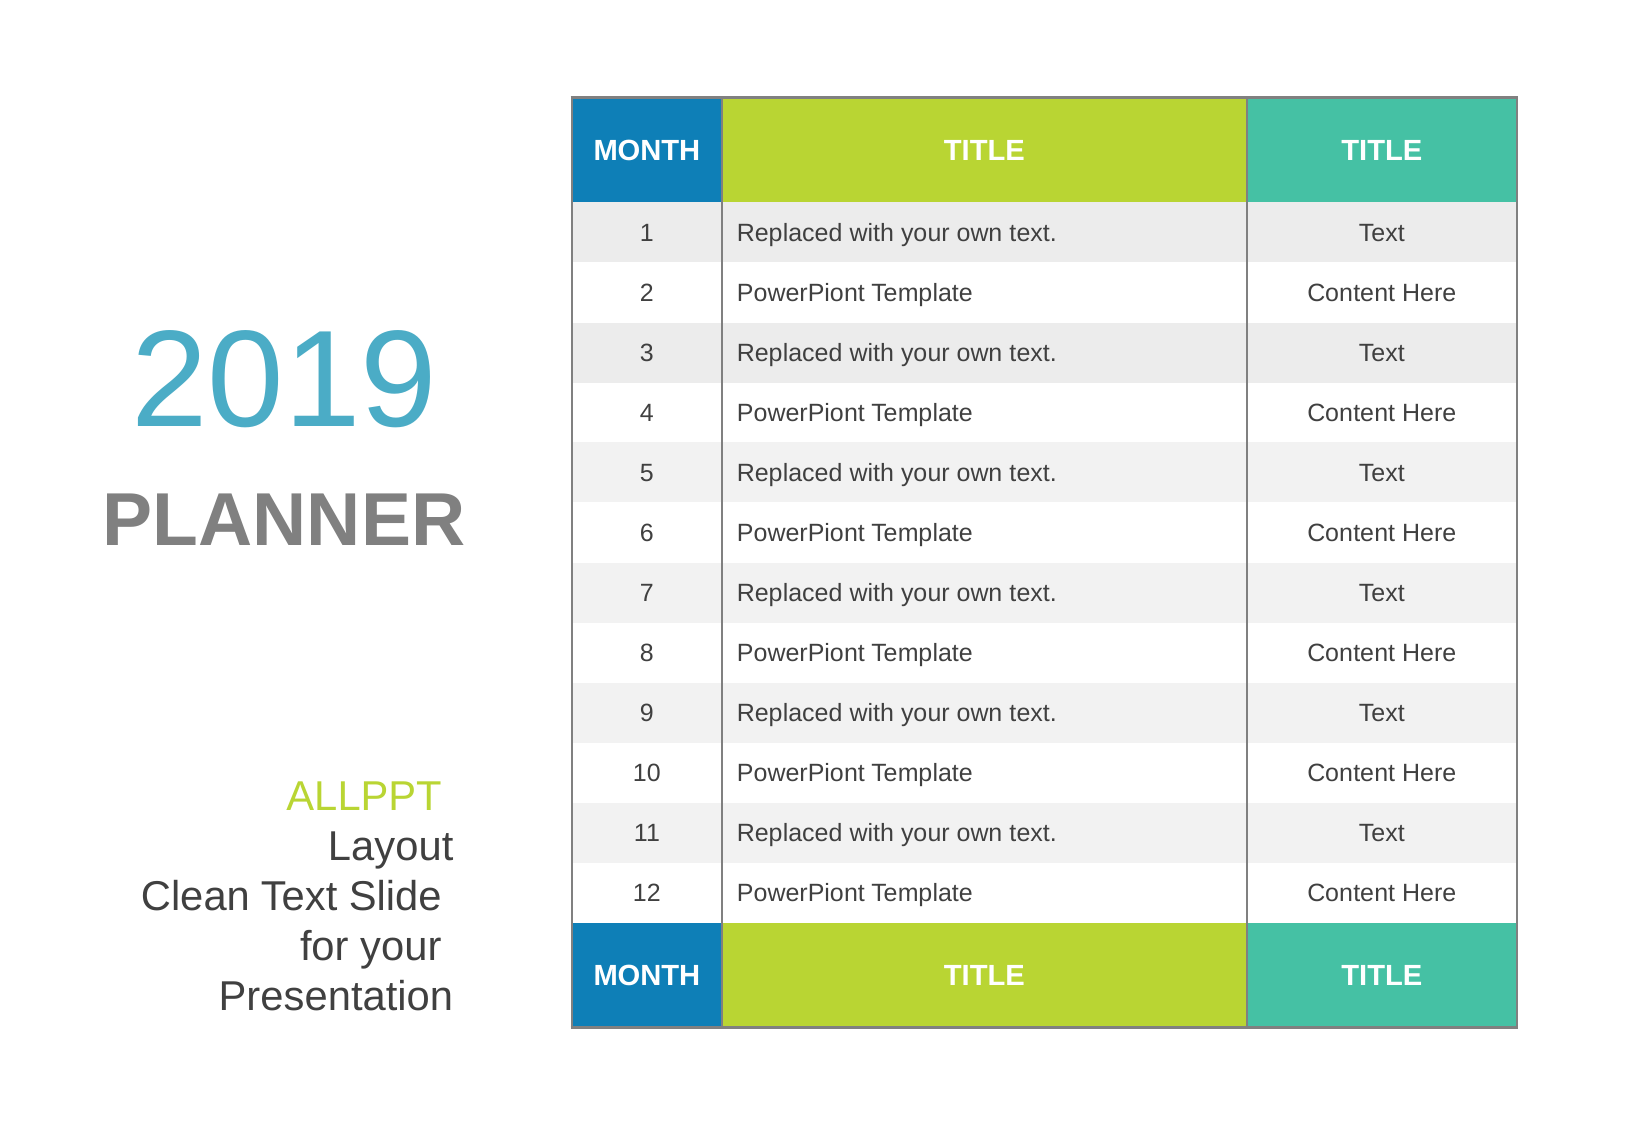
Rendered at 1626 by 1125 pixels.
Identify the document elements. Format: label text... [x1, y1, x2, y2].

table_cell Replaced with your own text. [723, 202, 1246, 262]
text_box ALLPPT Layout Clean Text Slide for your Presentation [100, 761, 468, 1026]
table_cell MONTH [573, 923, 721, 1026]
table_cell PowerPiont Template [723, 502, 1246, 563]
table_cell Content Here [1248, 743, 1516, 803]
table_cell Text [1248, 323, 1516, 383]
table_cell PowerPiont Template [723, 262, 1246, 323]
table_cell 4 [573, 383, 721, 442]
table_cell Text [1248, 803, 1516, 863]
table_cell PowerPiont Template [723, 623, 1246, 683]
table_cell Replaced with your own text. [723, 803, 1246, 863]
table_cell 6 [573, 502, 721, 563]
table_cell PowerPiont Template [723, 743, 1246, 803]
table_cell 8 [573, 623, 721, 683]
table_cell 7 [573, 563, 721, 623]
table_cell Replaced with your own text. [723, 442, 1246, 502]
table_cell 5 [573, 442, 721, 502]
table_header MONTH [573, 99, 721, 202]
table_cell 1 [573, 202, 721, 262]
table_cell Content Here [1248, 383, 1516, 442]
text_box 2019 [100, 281, 468, 462]
table_cell Content Here [1248, 262, 1516, 323]
table_cell 3 [573, 323, 721, 383]
table_cell Content Here [1248, 623, 1516, 683]
table_cell Content Here [1248, 863, 1516, 923]
table_cell Content Here [1248, 502, 1516, 563]
table_cell TITLE [1248, 923, 1516, 1026]
table_header TITLE [1248, 99, 1516, 202]
table_cell 2 [573, 262, 721, 323]
table_cell Text [1248, 683, 1516, 743]
table_cell Replaced with your own text. [723, 563, 1246, 623]
table_cell Text [1248, 442, 1516, 502]
table_cell Text [1248, 563, 1516, 623]
table_cell Replaced with your own text. [723, 683, 1246, 743]
table_header TITLE [723, 99, 1246, 202]
table_cell Replaced with your own text. [723, 323, 1246, 383]
table_cell 10 [573, 743, 721, 803]
text_box PLANNER [72, 463, 497, 568]
table_cell PowerPiont Template [723, 383, 1246, 442]
table_cell 12 [573, 863, 721, 923]
table_cell 11 [573, 803, 721, 863]
table_cell PowerPiont Template [723, 863, 1246, 923]
table_cell TITLE [723, 923, 1246, 1026]
table_cell 9 [573, 683, 721, 743]
table_cell Text [1248, 202, 1516, 262]
